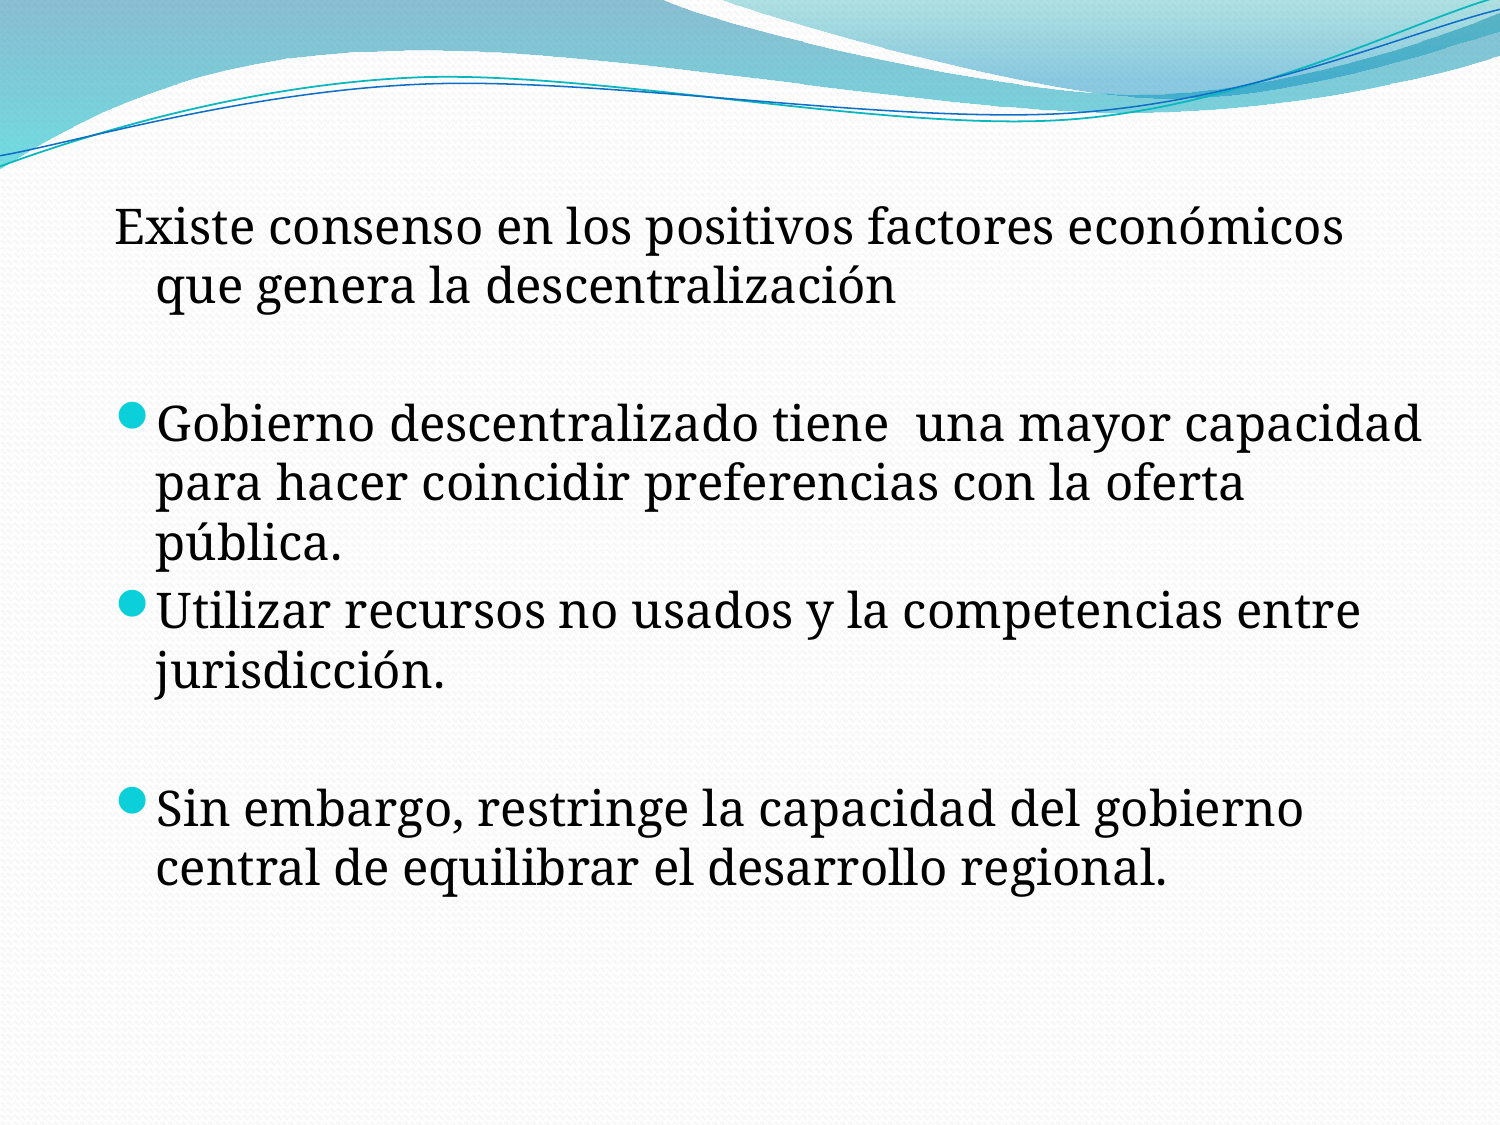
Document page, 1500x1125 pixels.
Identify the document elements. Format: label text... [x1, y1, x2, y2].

list Existe consenso en los positivos factores económicos que genera la descentralización Gobierno descentralizado tiene una mayor capacidad para hacer coincidir preferencias con la oferta pública. Utilizar recursos no usados y la competencias entre jurisdicción. Sin embargo, restringe la capacidad del gobierno central de equilibrar el desarrollo regional. [99, 187, 1450, 908]
